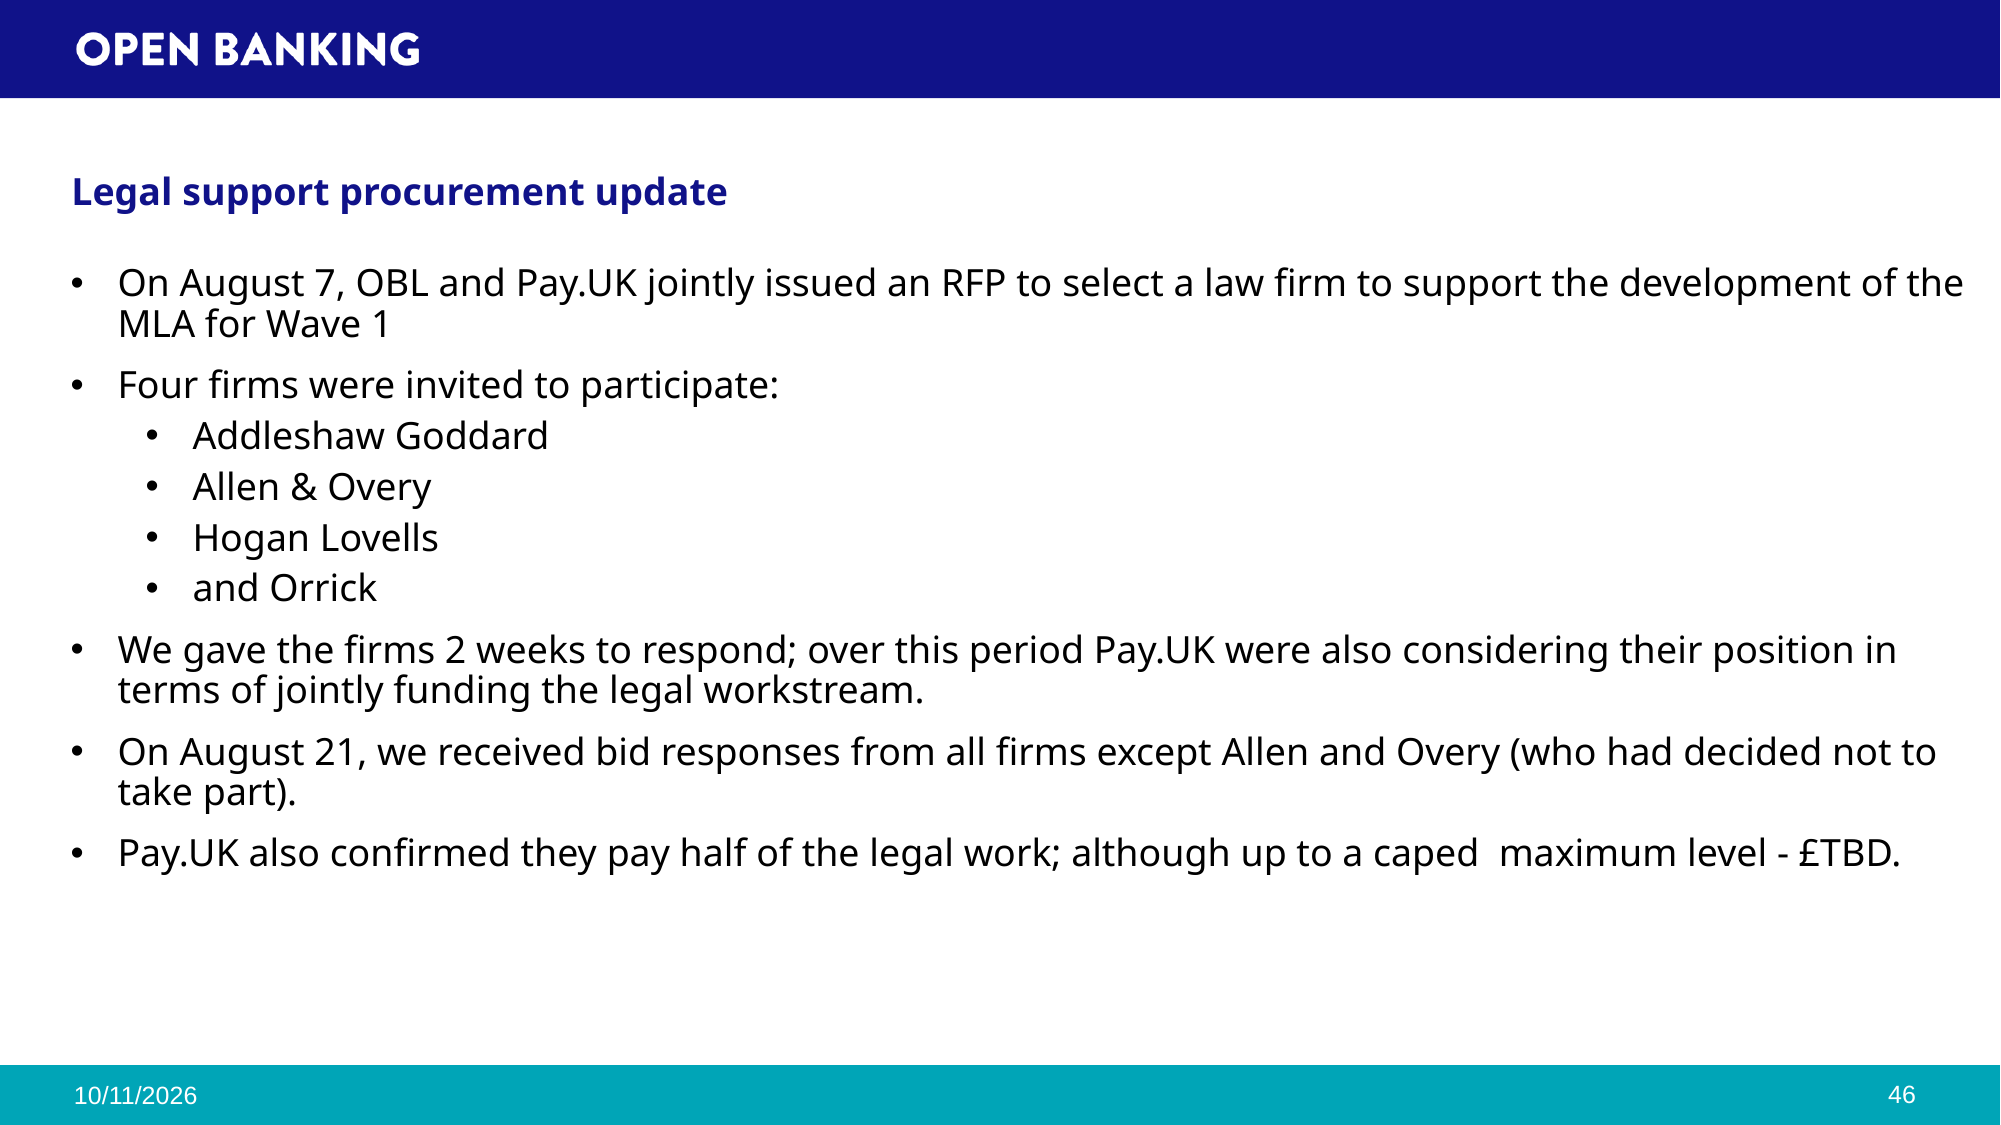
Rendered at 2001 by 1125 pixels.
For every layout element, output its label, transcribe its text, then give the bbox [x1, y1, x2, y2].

footer [662, 1064, 1338, 1124]
title Legal support procurement update [56, 165, 1630, 232]
list On August 7, OBL and Pay.UK jointly issued an RFP to select a law firm to support the development of the MLA for Wave 1 Four firms were invited to participate: Addleshaw Goddard Allen & Overy Hogan Lovells and Orrick We gave the firms 2 weeks to respond; over this period Pay.UK were also considering their position in terms of jointly funding the legal workstream. On August 21, we received bid responses from all firms except Allen and Overy (who had decided not to take part). Pay.UK also confirmed they pay half of the legal work; although up to a caped maximum level - £TBD. [55, 256, 1999, 1006]
slide_number 46 [1412, 1064, 1932, 1124]
picture [43, 0, 452, 99]
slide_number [59, 1065, 509, 1125]
